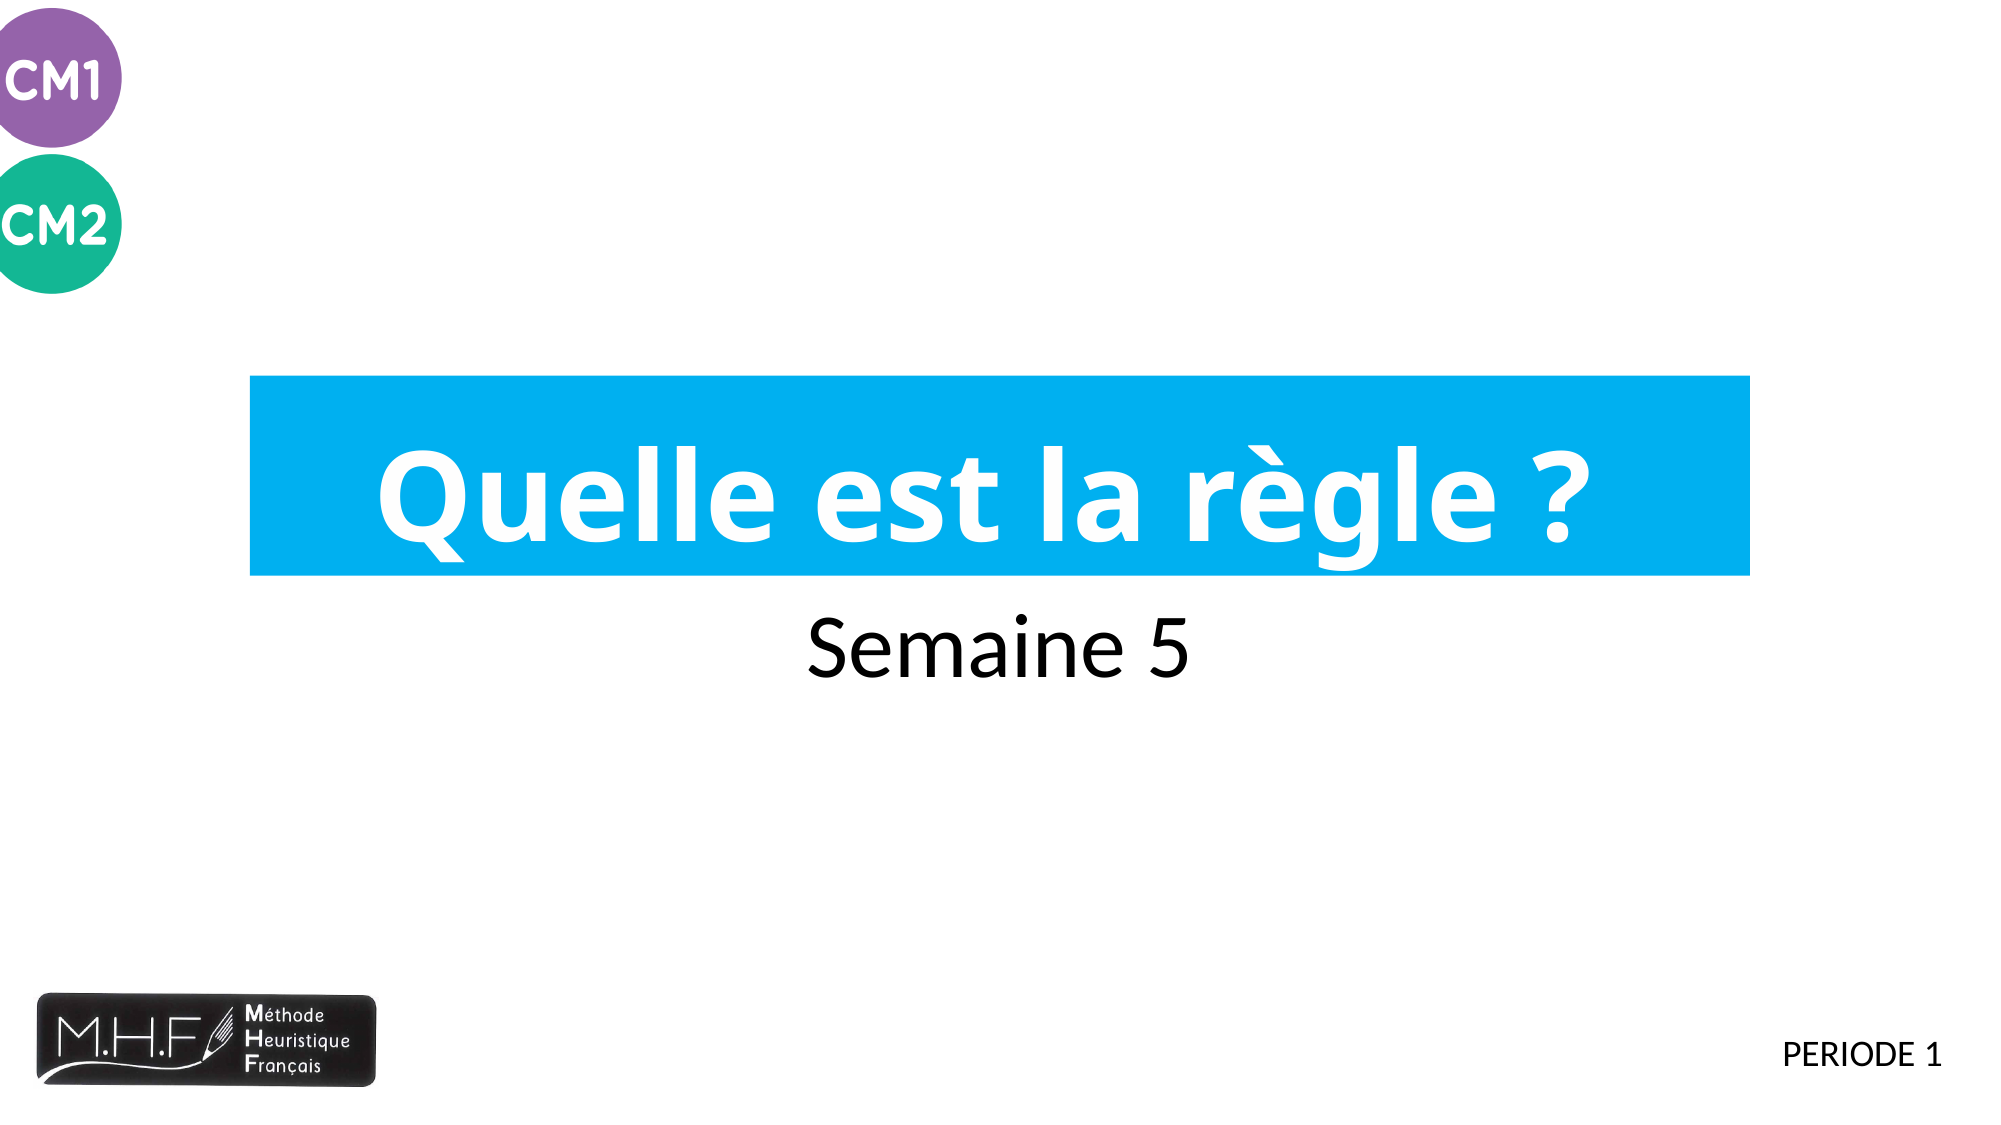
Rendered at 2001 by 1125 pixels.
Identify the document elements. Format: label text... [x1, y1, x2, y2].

picture [0, 0, 134, 298]
picture [33, 990, 379, 1089]
title Quelle est la règle ? [249, 375, 1750, 576]
subtitle Semaine 5 [249, 590, 1750, 863]
text_box PERIODE 1 [1362, 1021, 1967, 1082]
